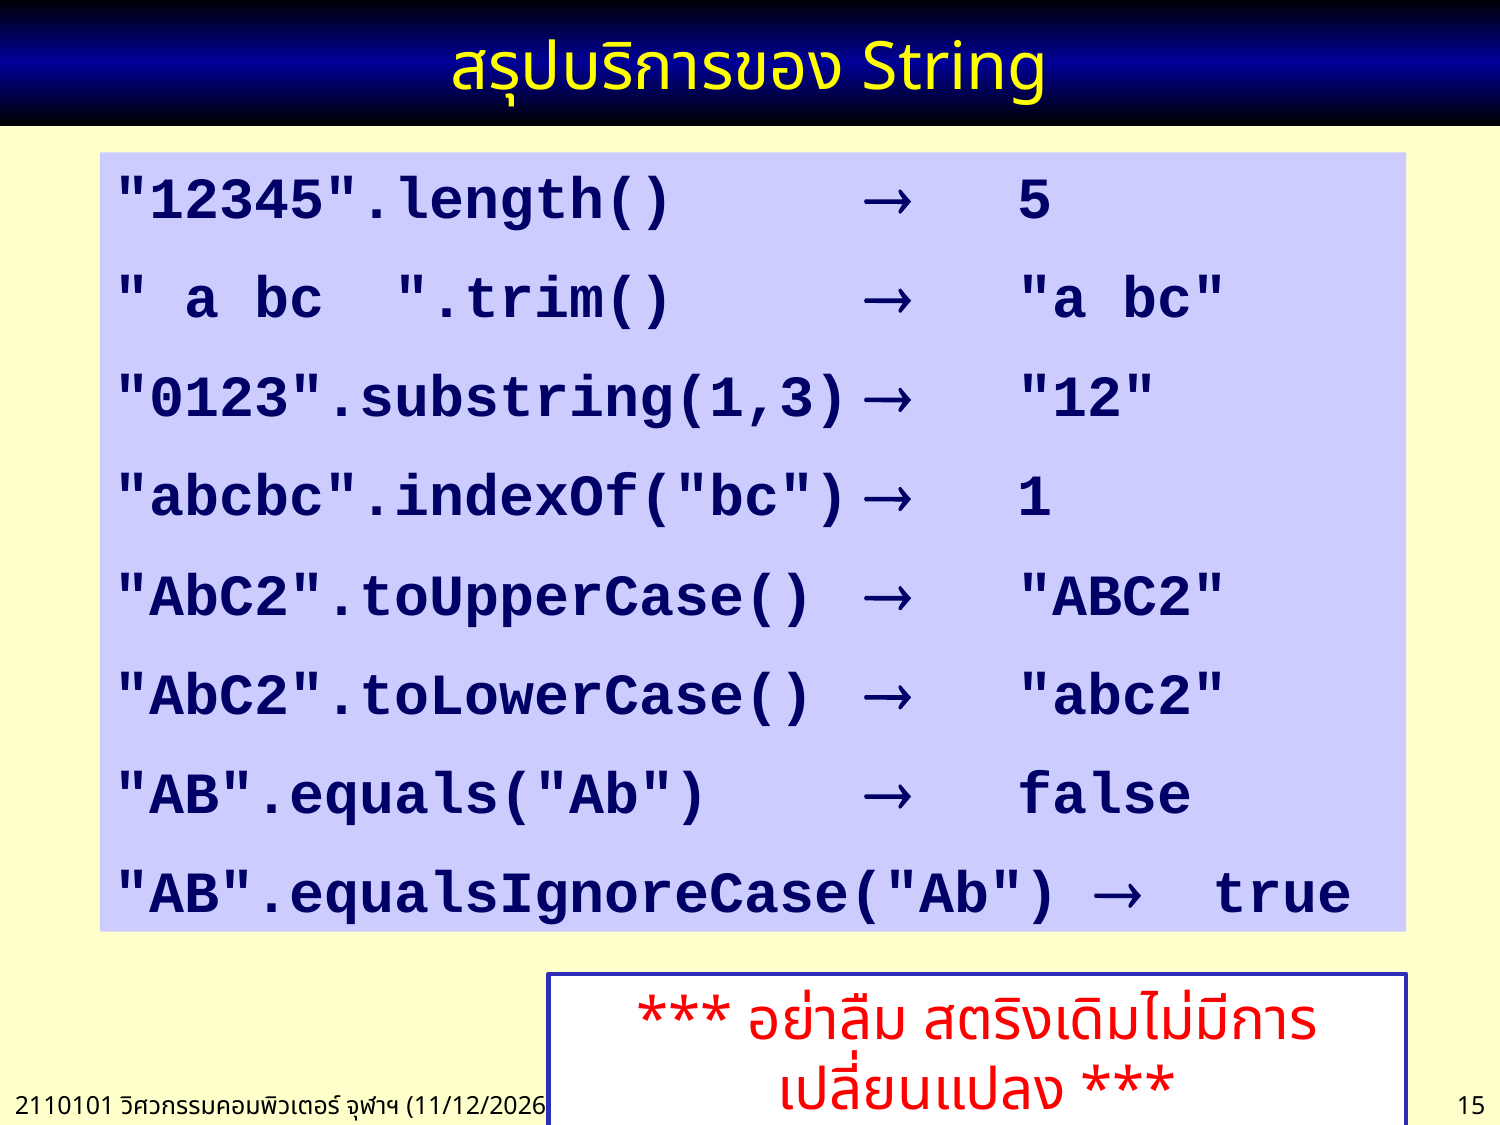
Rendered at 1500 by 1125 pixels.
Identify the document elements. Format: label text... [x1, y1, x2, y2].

text_box "12345".length()  5 " a bc ".trim()  "a bc" "0123".substring(1,3)  "12" "abcbc".indexOf("bc")  1 "AbC2".toUpperCase()  "ABC2" "AbC2".toLowerCase()  "abc2" "AB".equals("Ab")  false "AB".equalsIgnoreCase("Ab")  true [99, 152, 1407, 932]
title สรุปบริการของ String [0, 0, 1500, 126]
text_box *** อย่าลืม สตริงเดิมไม่มีการเปลี่ยนแปลง *** [546, 972, 1408, 1125]
